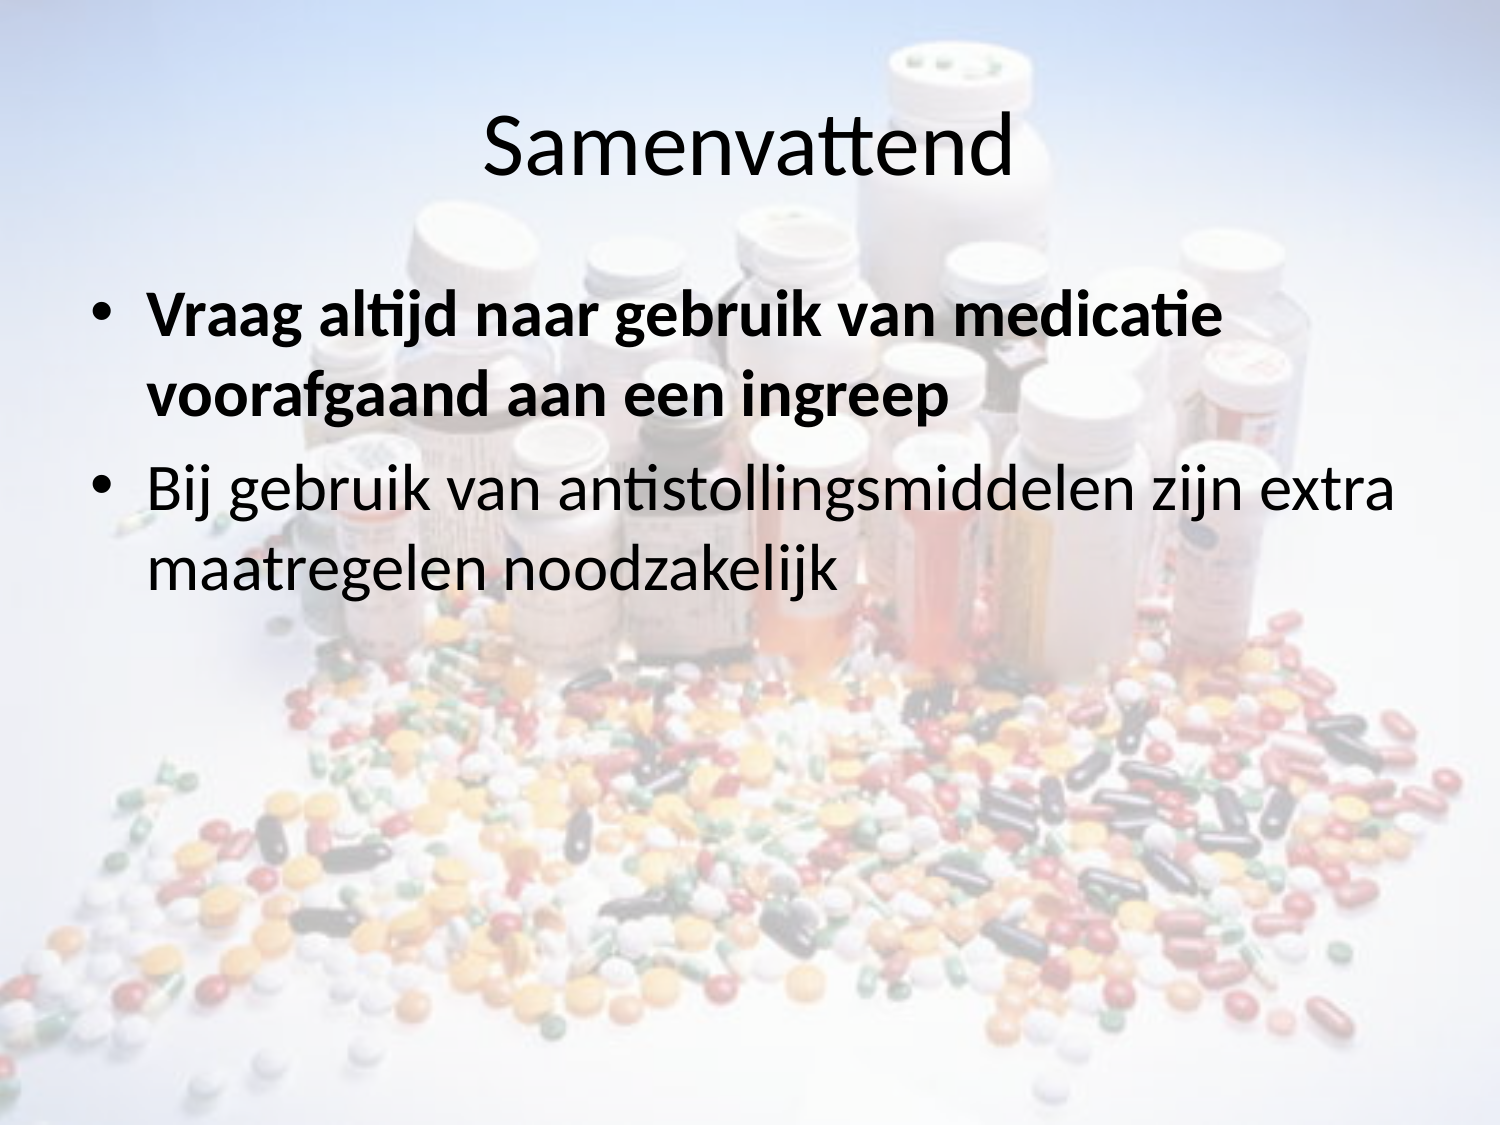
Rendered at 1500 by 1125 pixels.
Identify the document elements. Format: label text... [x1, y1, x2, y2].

title Samenvattend [75, 45, 1425, 233]
list Vraag altijd naar gebruik van medicatie voorafgaand aan een ingreep Bij gebruik van antistollingsmiddelen zijn extra maatregelen noodzakelijk [75, 262, 1425, 1005]
